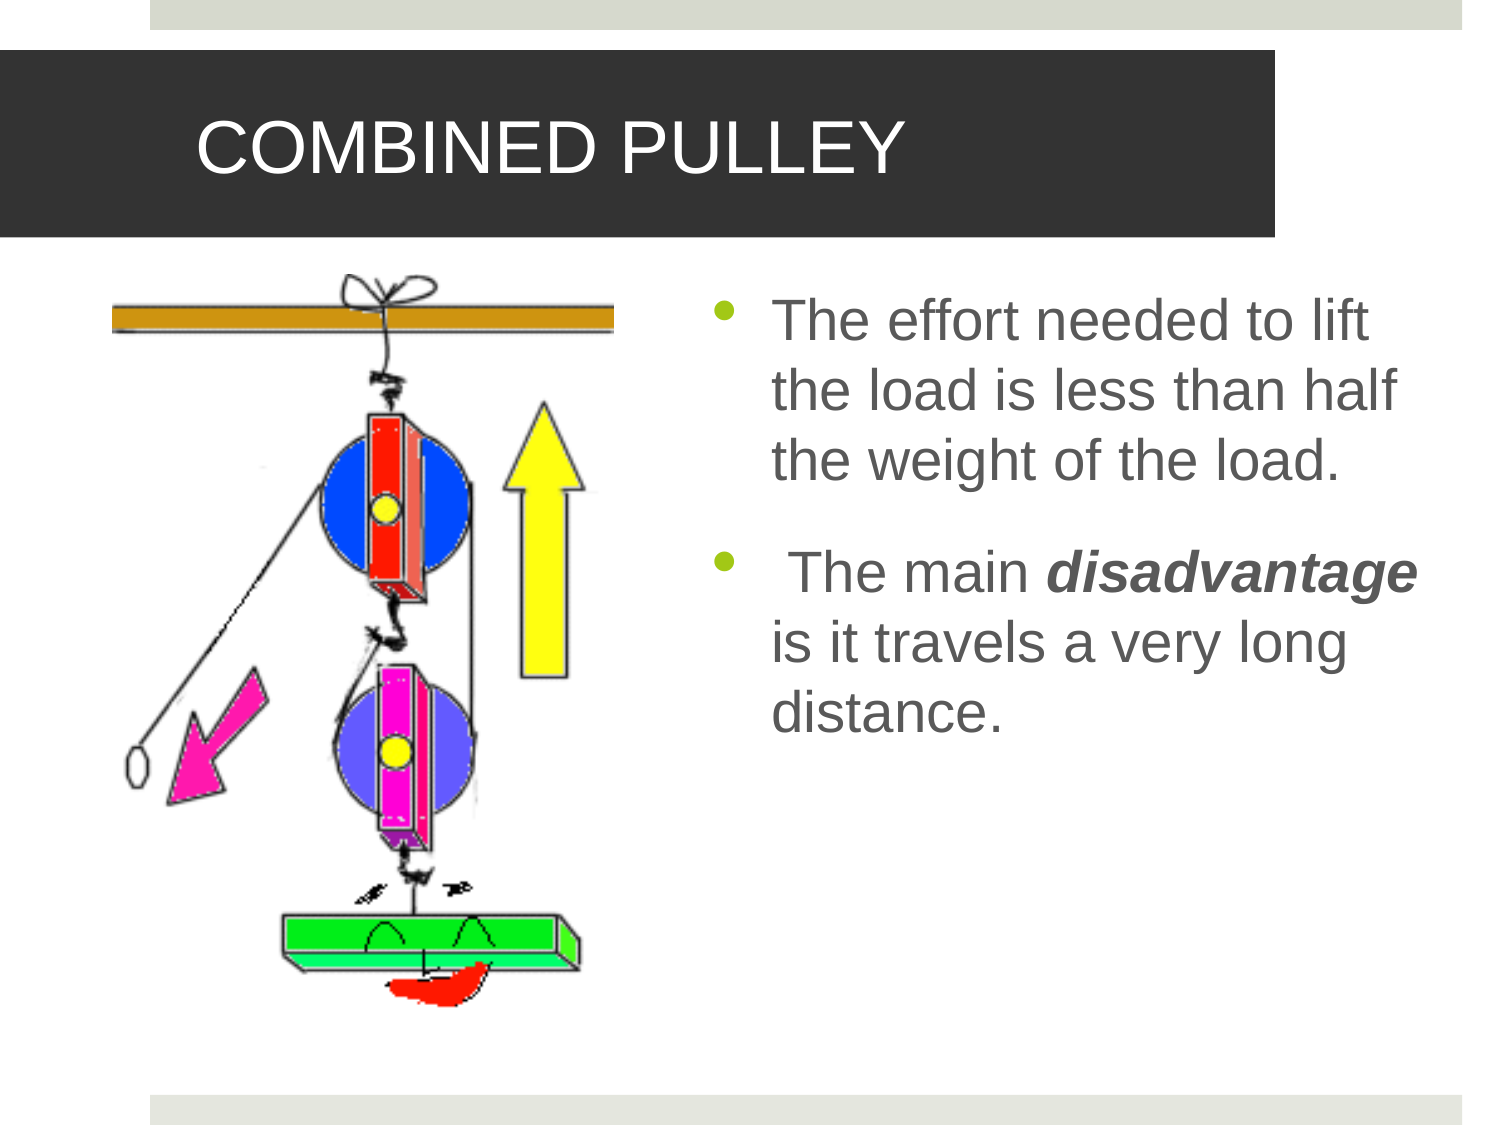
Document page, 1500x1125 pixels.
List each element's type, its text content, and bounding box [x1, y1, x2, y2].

picture [111, 274, 614, 1026]
text_box COMBINED PULLEY [0, 50, 1275, 238]
text_box The effort needed to lift the load is less than half the weight of the load. The main disadvantage is it travels a very long distance. [699, 274, 1450, 950]
